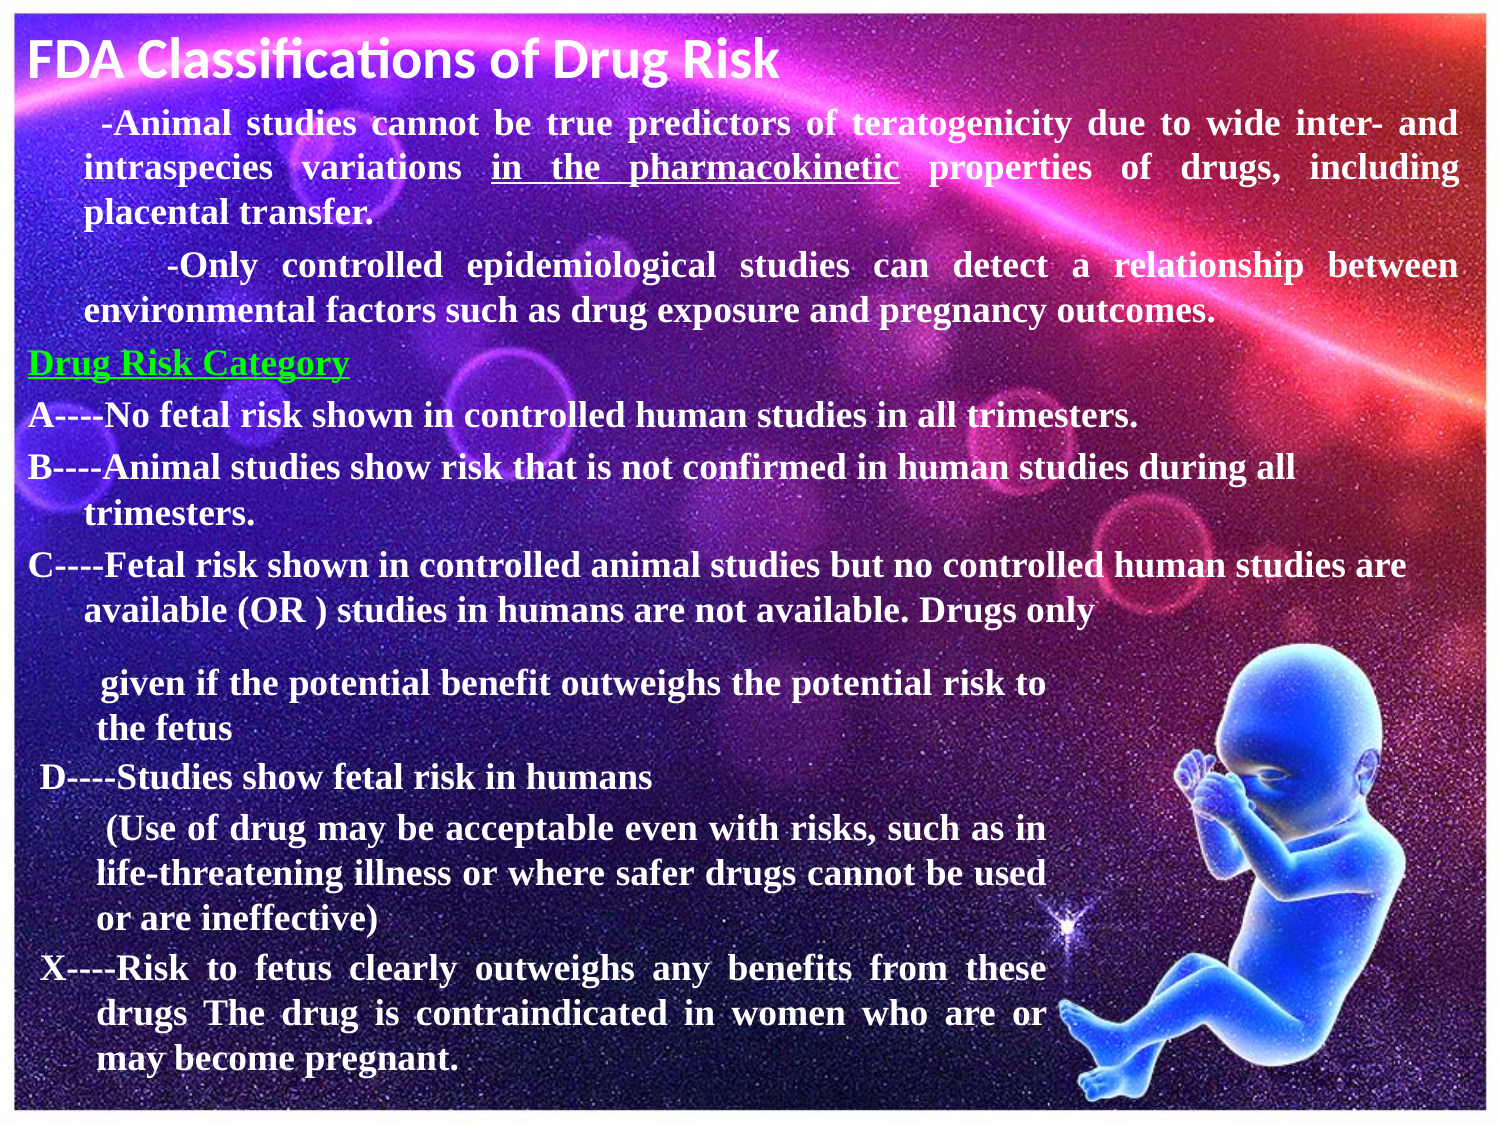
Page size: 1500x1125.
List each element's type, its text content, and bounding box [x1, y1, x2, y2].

text_box given if the potential benefit outweighs the potential risk to the fetus D----Studies show fetal risk in humans (Use of drug may be acceptable even with risks, such as in life-threatening illness or where safer drugs cannot be used or are ineffective) X----Risk to fetus clearly outweighs any benefits from these drugs The drug is contraindicated in women who are or may become pregnant. [24, 650, 1063, 1085]
picture [0, 0, 1500, 1125]
list FDA Classifications of Drug Risk -Animal studies cannot be true predictors of teratogenicity due to wide inter- and intraspecies variations in the pharmacokinetic properties of drugs, including placental transfer. -Only controlled epidemiological studies can detect a relationship between environmental factors such as drug exposure and pregnancy outcomes. Drug Risk Category A----No fetal risk shown in controlled human studies in all trimesters. B----Animal studies show risk that is not confirmed in human studies during all trimesters. C----Fetal risk shown in controlled animal studies but no controlled human studies are available (OR ) studies in humans are not available. Drugs only [12, 12, 1475, 650]
